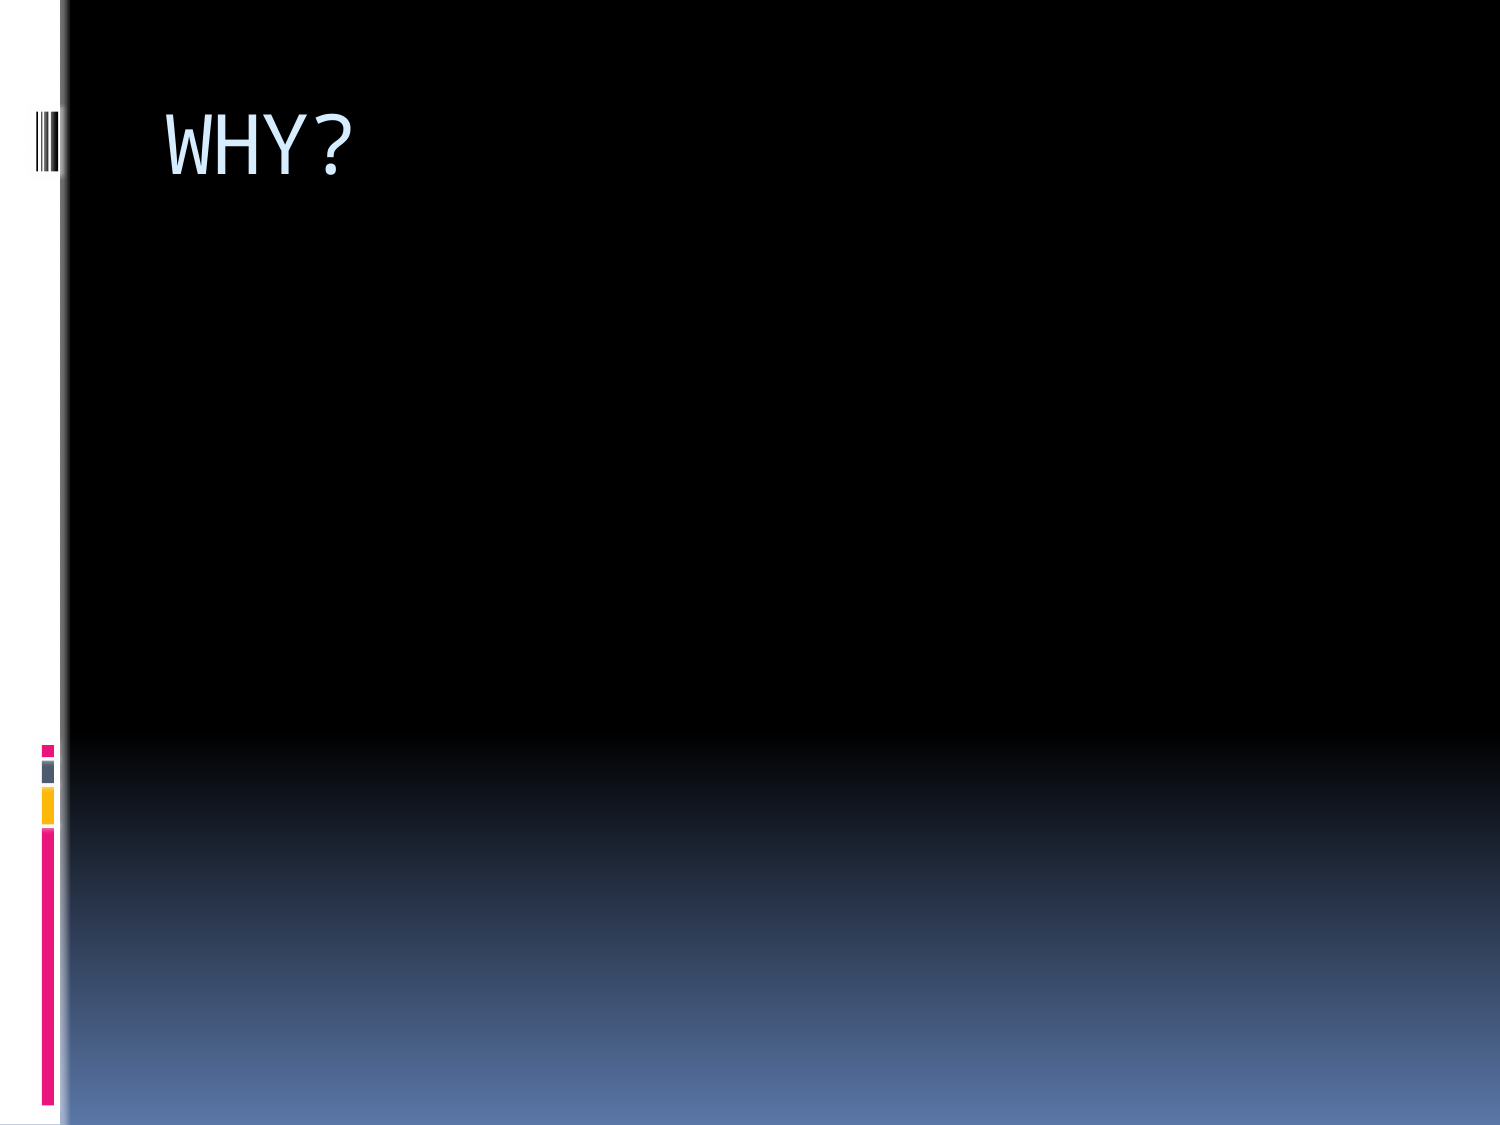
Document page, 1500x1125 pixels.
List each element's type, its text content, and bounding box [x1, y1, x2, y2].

title WHY? [150, 83, 1425, 234]
